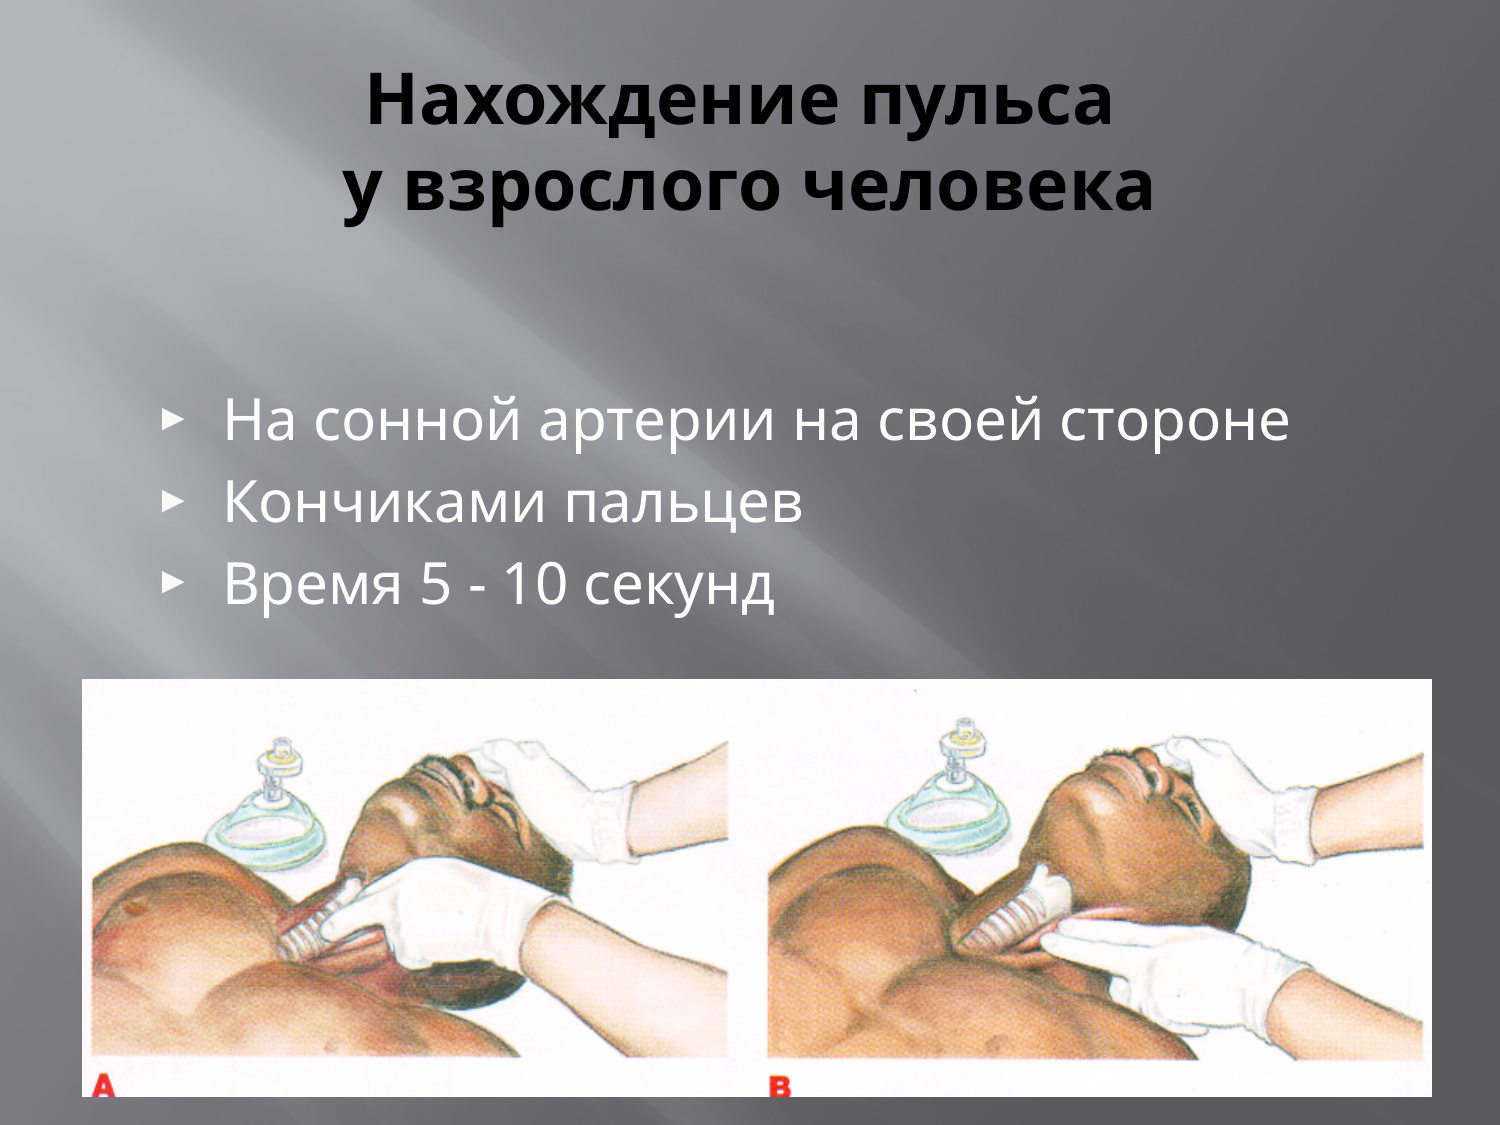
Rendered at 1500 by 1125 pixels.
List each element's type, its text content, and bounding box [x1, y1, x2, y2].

picture [81, 679, 1433, 1097]
title Нахождение пульса у взрослого человека [75, 45, 1425, 233]
list На сонной артерии на своей стороне Кончиками пальцев Время 5 - 10 секунд [117, 375, 1469, 704]
